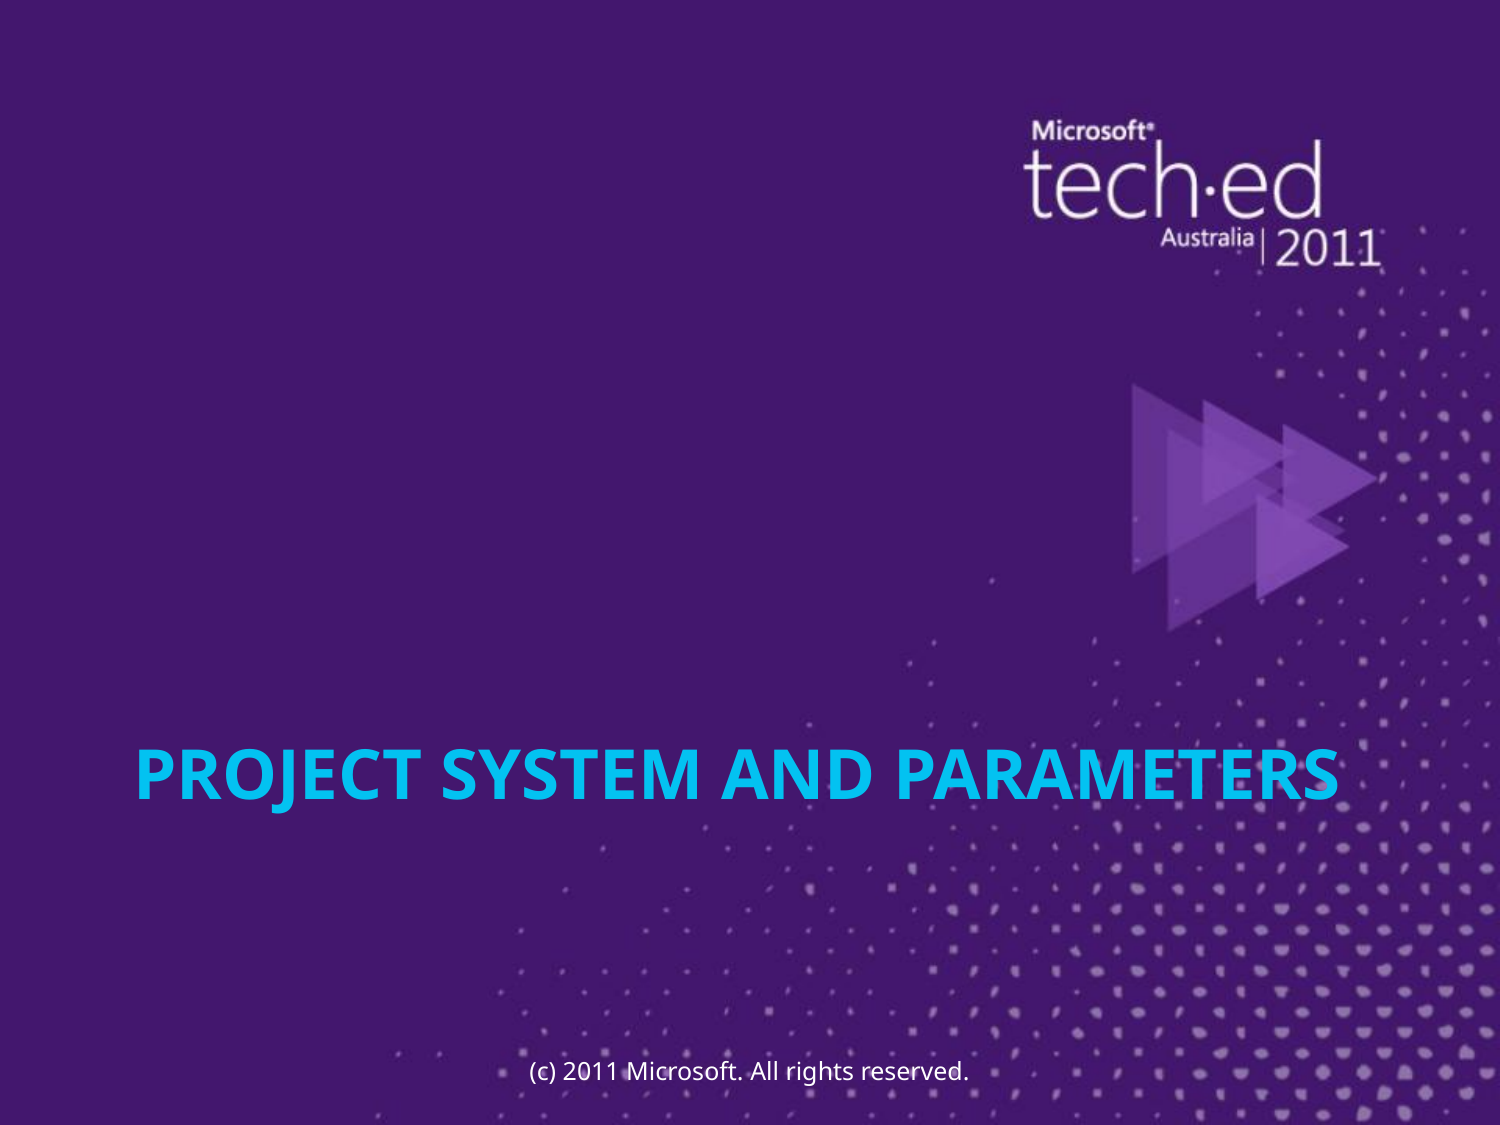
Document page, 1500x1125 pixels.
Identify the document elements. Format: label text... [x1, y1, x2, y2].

footer (c) 2011 Microsoft. All rights reserved. [512, 1042, 988, 1103]
title Project System and Parameters [118, 722, 1394, 947]
picture [0, 0, 1500, 1125]
